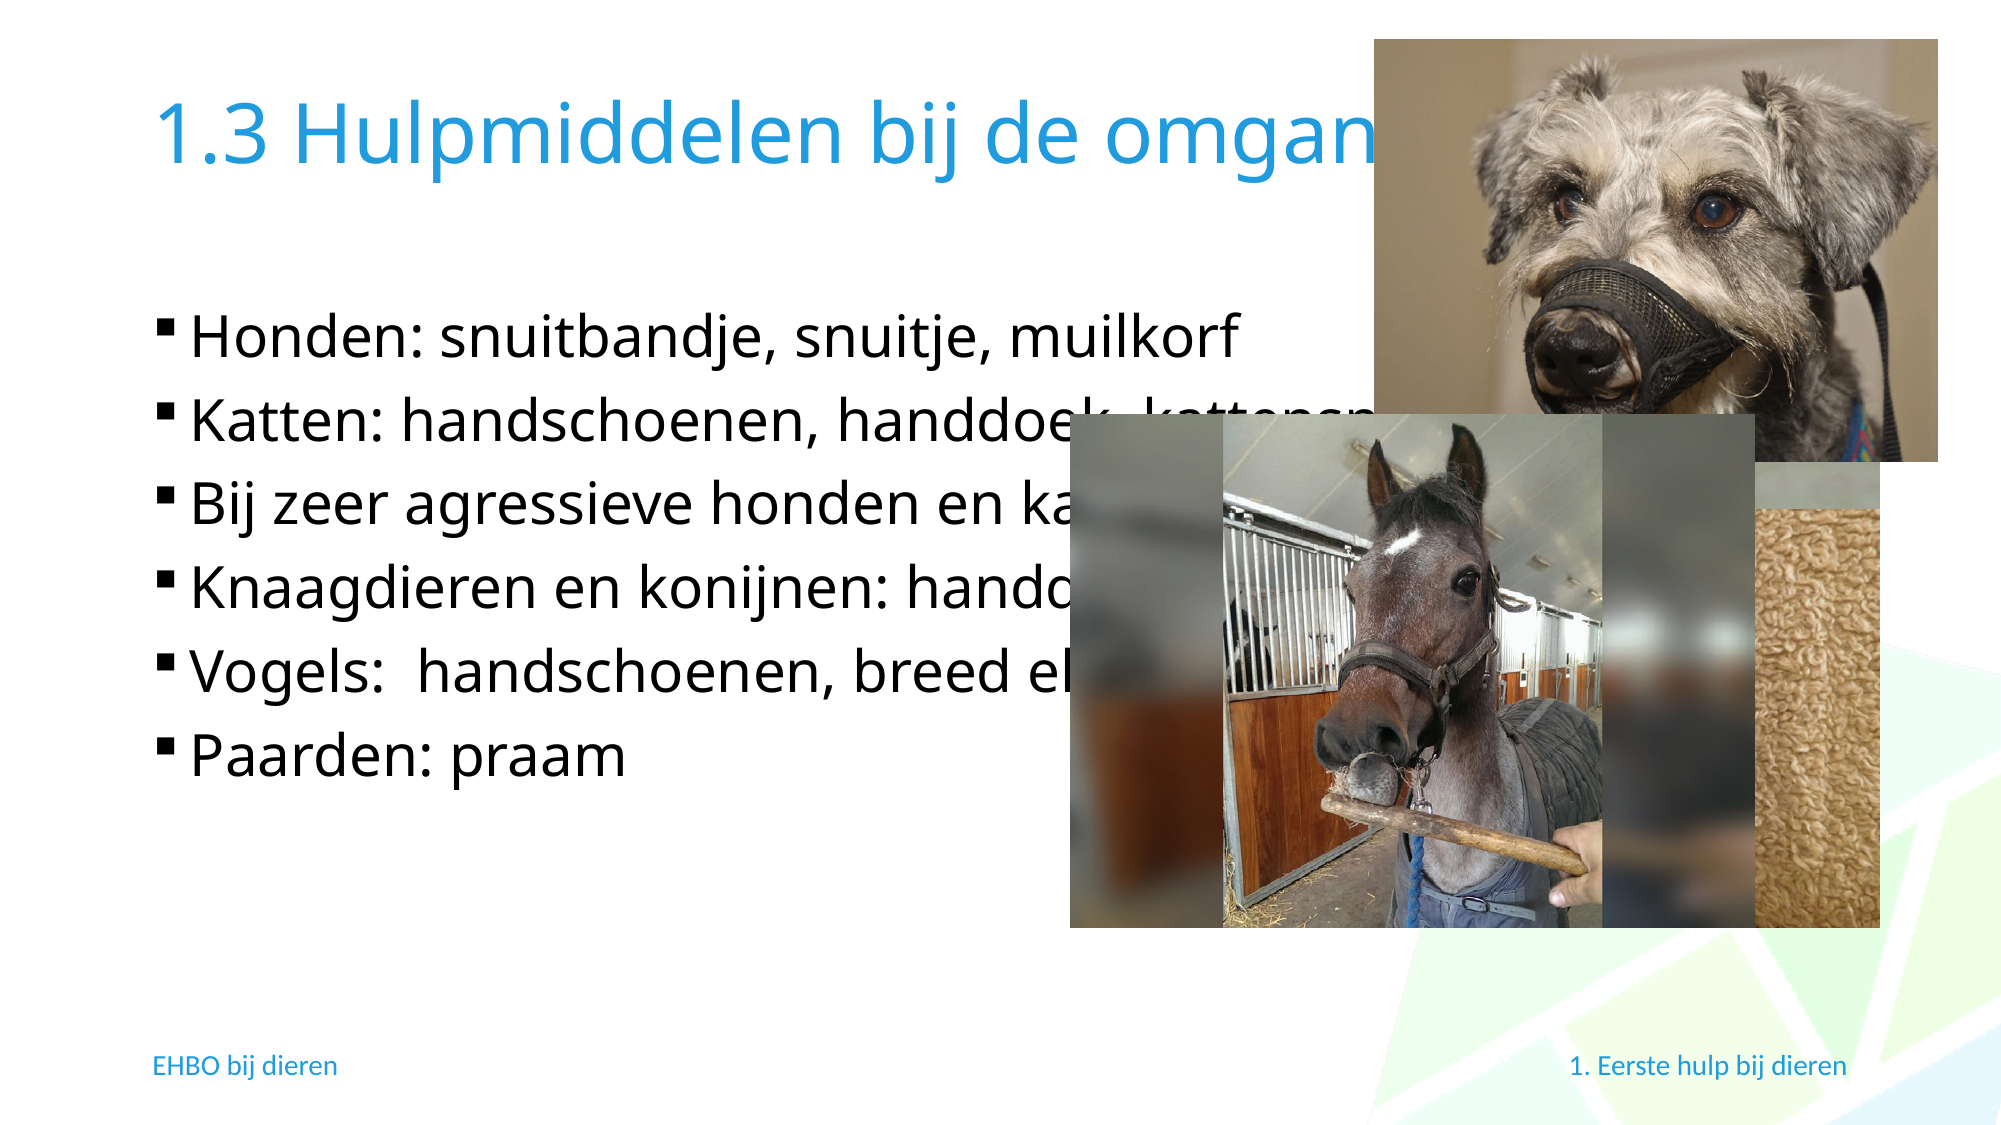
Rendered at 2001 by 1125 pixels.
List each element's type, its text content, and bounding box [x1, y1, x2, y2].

picture [1070, 39, 1938, 929]
list EHBO bij dieren [137, 1042, 588, 1103]
title 1.3 Hulpmiddelen bij de omgang [137, 59, 1374, 214]
list 1. Eerste hulp bij dieren [1412, 1042, 1863, 1103]
list Honden: snuitbandje, snuitje, muilkorf Katten: handschoenen, handdoek, kattensnuitje Bij zeer agressieve honden en katten: vangstok Knaagdieren en konijnen: handdoek Vogels: handschoenen, breed elastiek Paarden: praam [137, 299, 1863, 1014]
